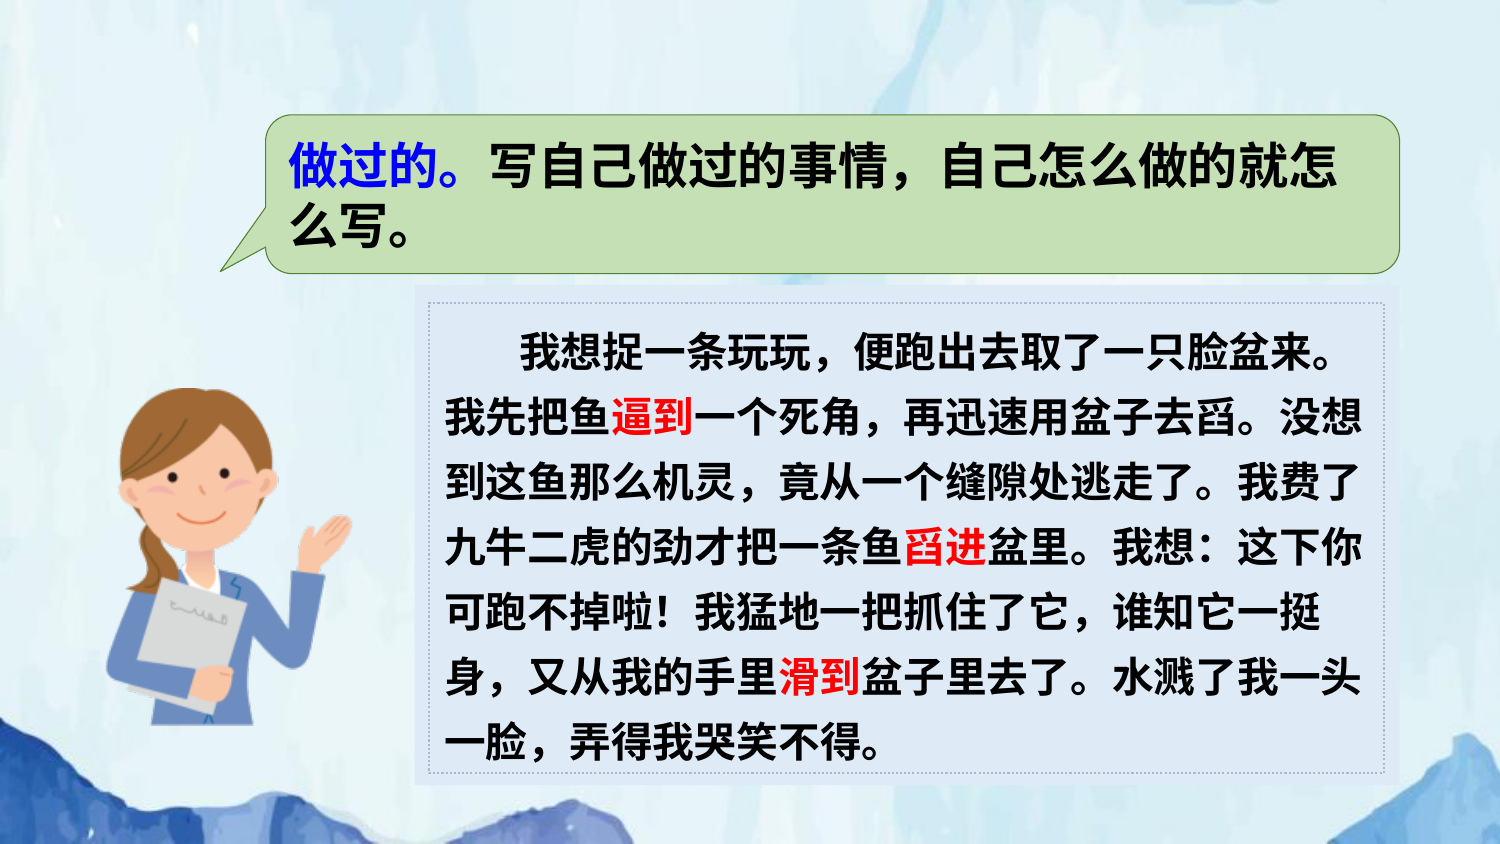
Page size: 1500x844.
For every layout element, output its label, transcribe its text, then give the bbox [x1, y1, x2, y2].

text_box 做过的。写自己做过的事情，自己怎么做的就怎么写。 [219, 114, 1401, 275]
picture [0, 0, 1500, 844]
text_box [414, 284, 1400, 786]
